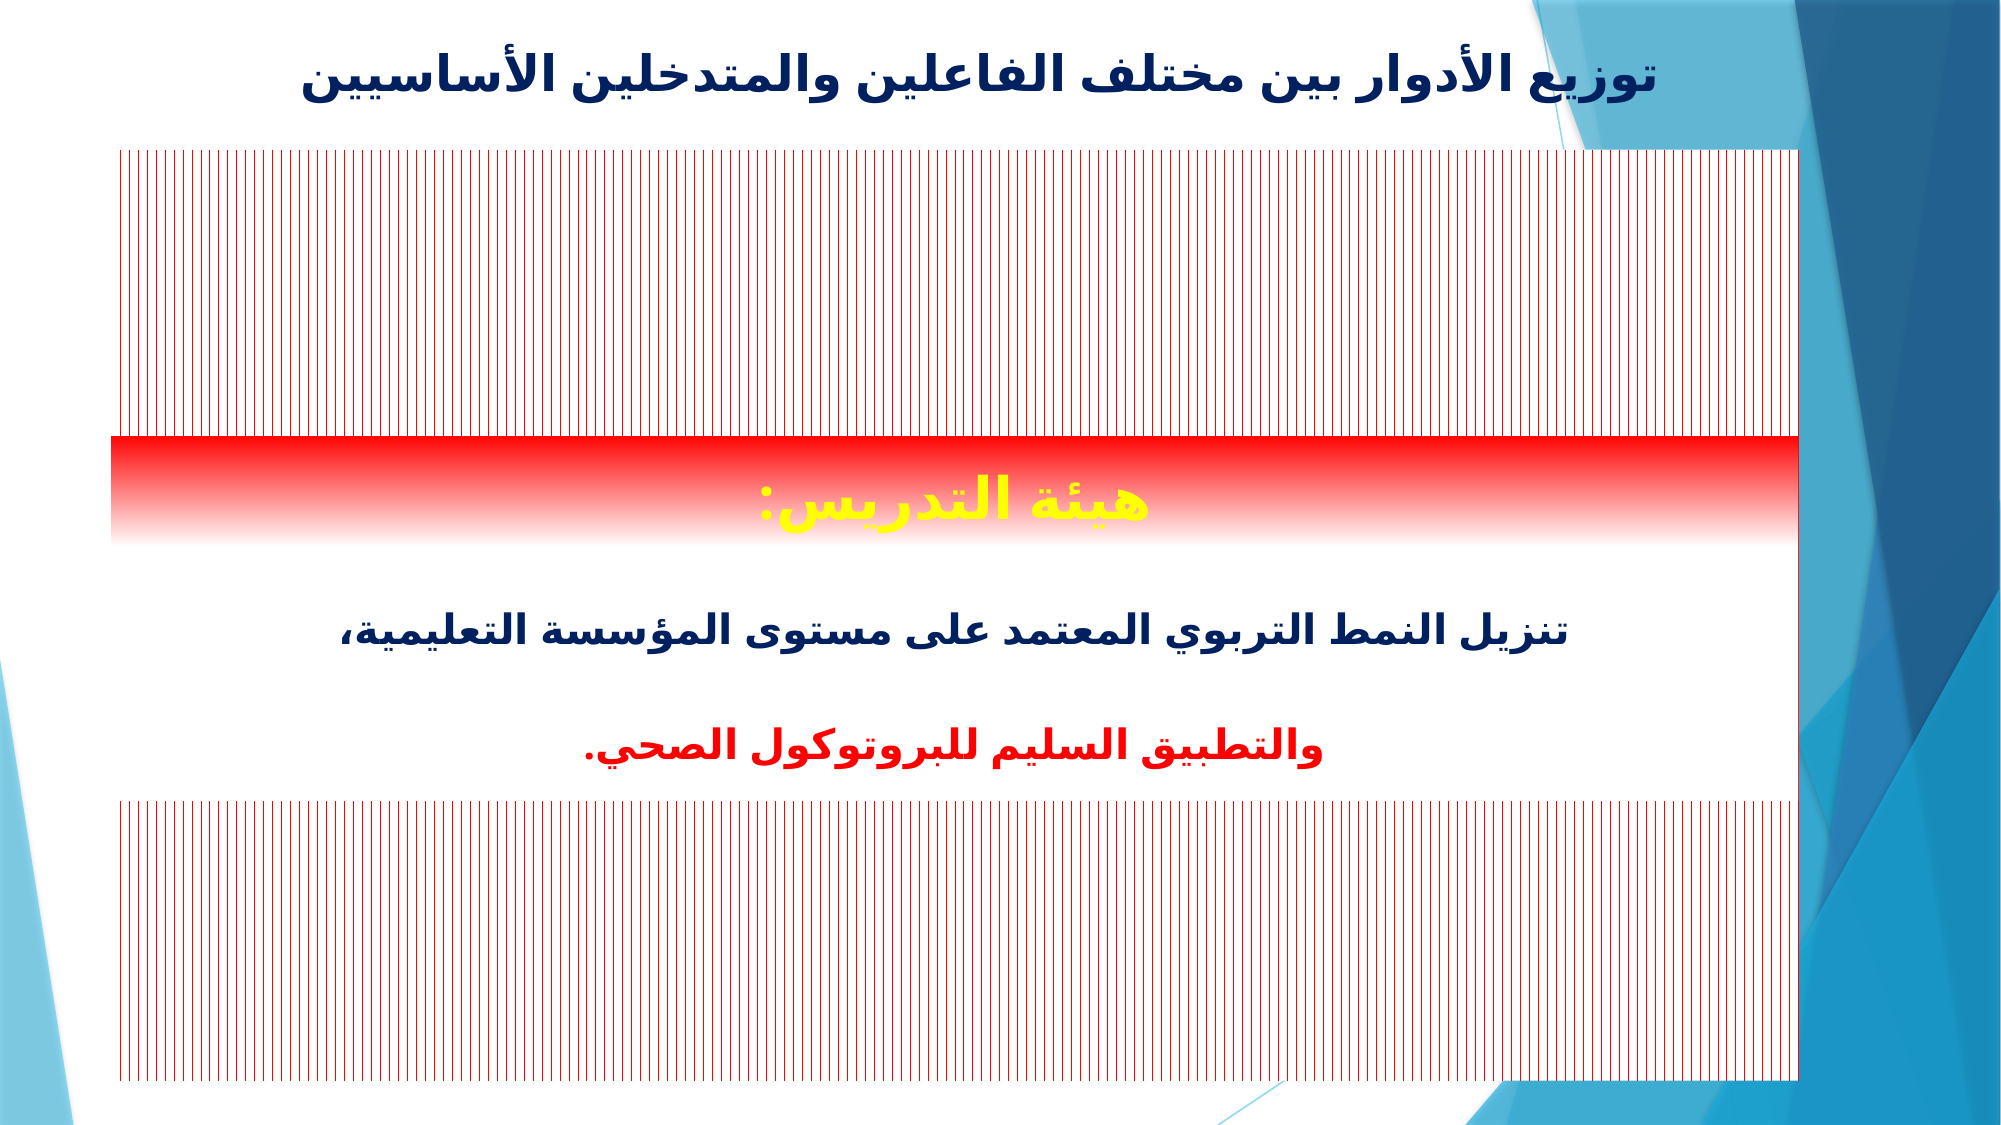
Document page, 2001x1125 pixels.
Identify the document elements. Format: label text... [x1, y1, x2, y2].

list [110, 148, 1800, 1082]
title توزيع الأدوار بين مختلف الفاعلين والمتدخلين الأساسيين [274, 16, 1686, 126]
